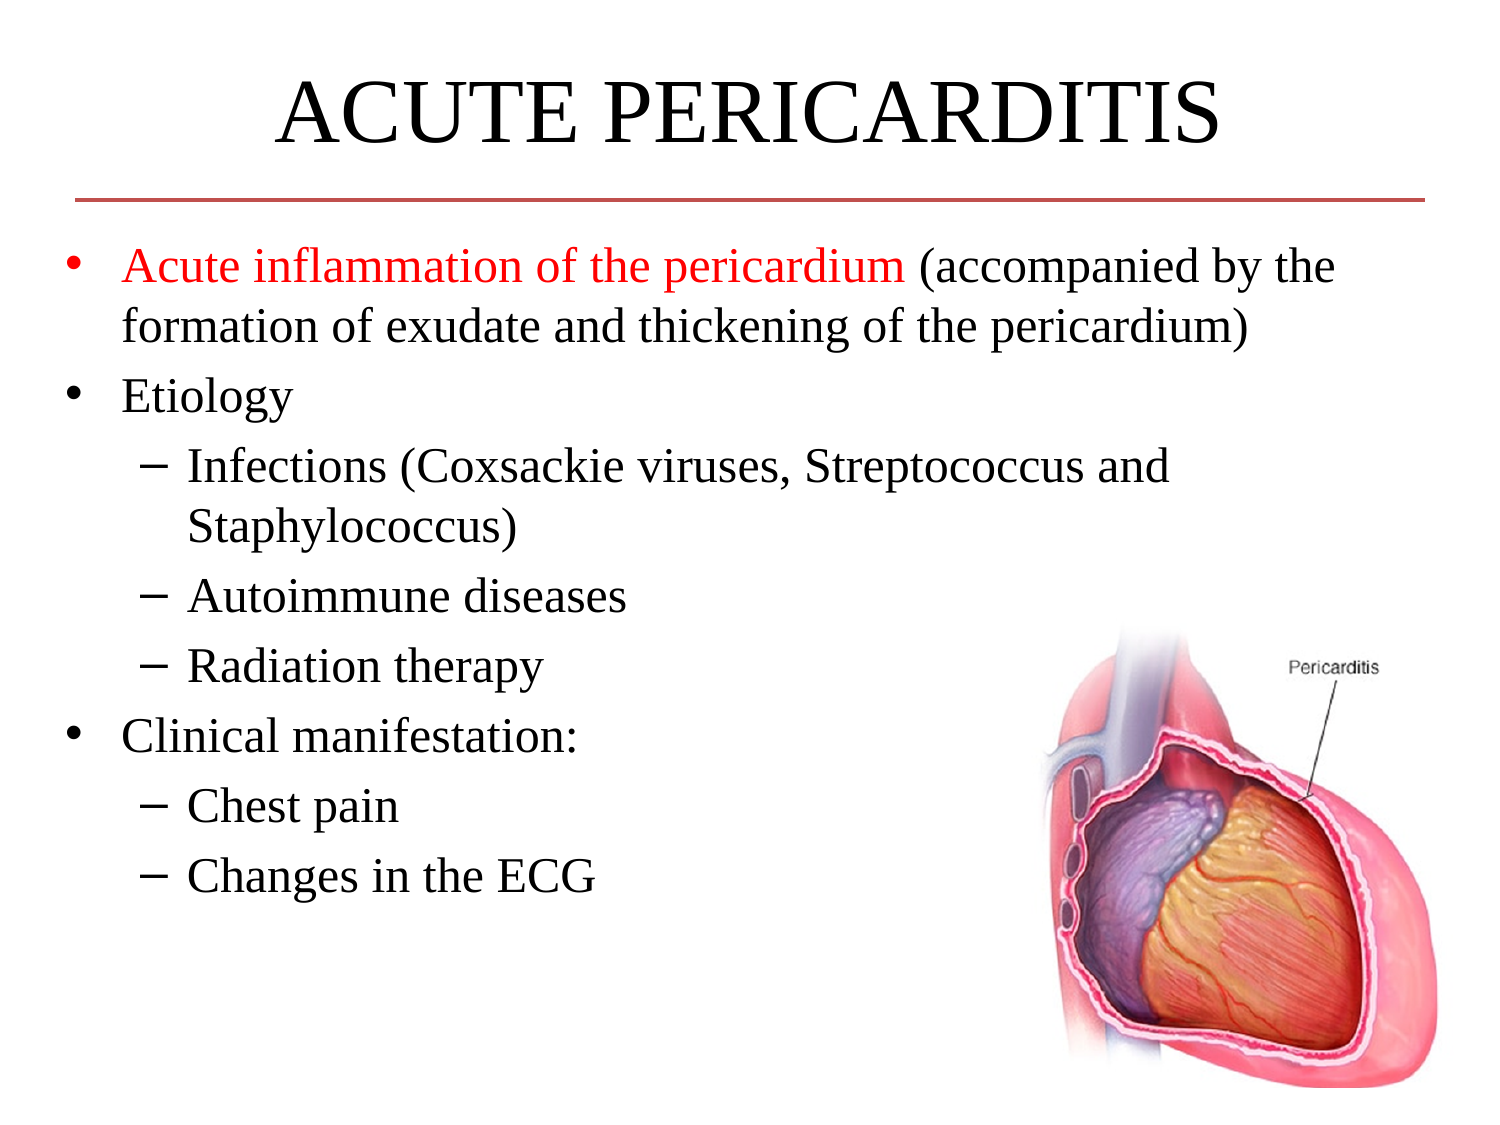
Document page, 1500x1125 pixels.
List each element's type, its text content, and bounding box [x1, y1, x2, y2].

picture [1012, 618, 1463, 1088]
list Acute inflammation of the pericardium (accompanied by the formation of exudate and thickening of the pericardium) Etiology Infections (Coxsackie viruses, Streptococcus and Staphylococcus) Autoimmune diseases Radiation therapy Clinical manifestation: Chest pain Changes in the ECG [49, 224, 1500, 1038]
title ACUTE PERICARDITIS [74, 12, 1426, 199]
